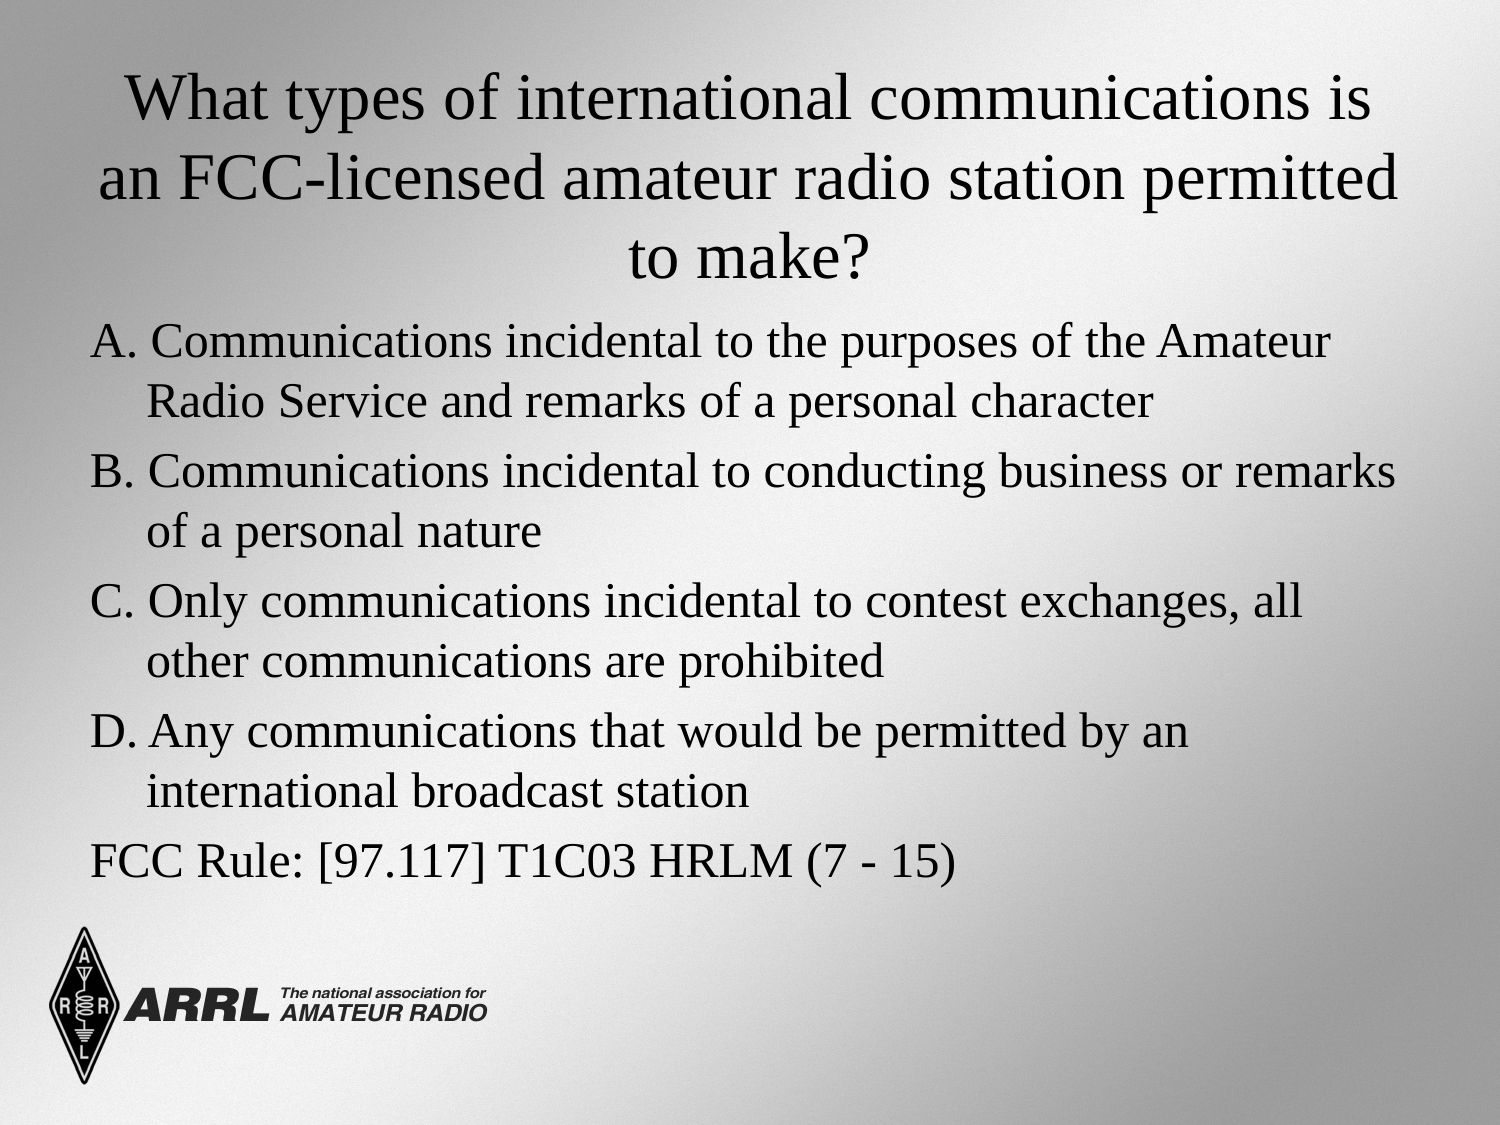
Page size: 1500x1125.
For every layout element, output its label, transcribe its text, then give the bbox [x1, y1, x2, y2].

list A. Communications incidental to the purposes of the Amateur Radio Service and remarks of a personal character B. Communications incidental to conducting business or remarks of a personal nature C. Only communications incidental to contest exchanges, all other communications are prohibited D. Any communications that would be permitted by an international broadcast station FCC Rule: [97.117] T1C03 HRLM (7 - 15) [75, 299, 1425, 1005]
picture [0, 0, 1500, 1125]
title What types of international communications is an FCC-licensed amateur radio station permitted to make? [75, 45, 1425, 233]
